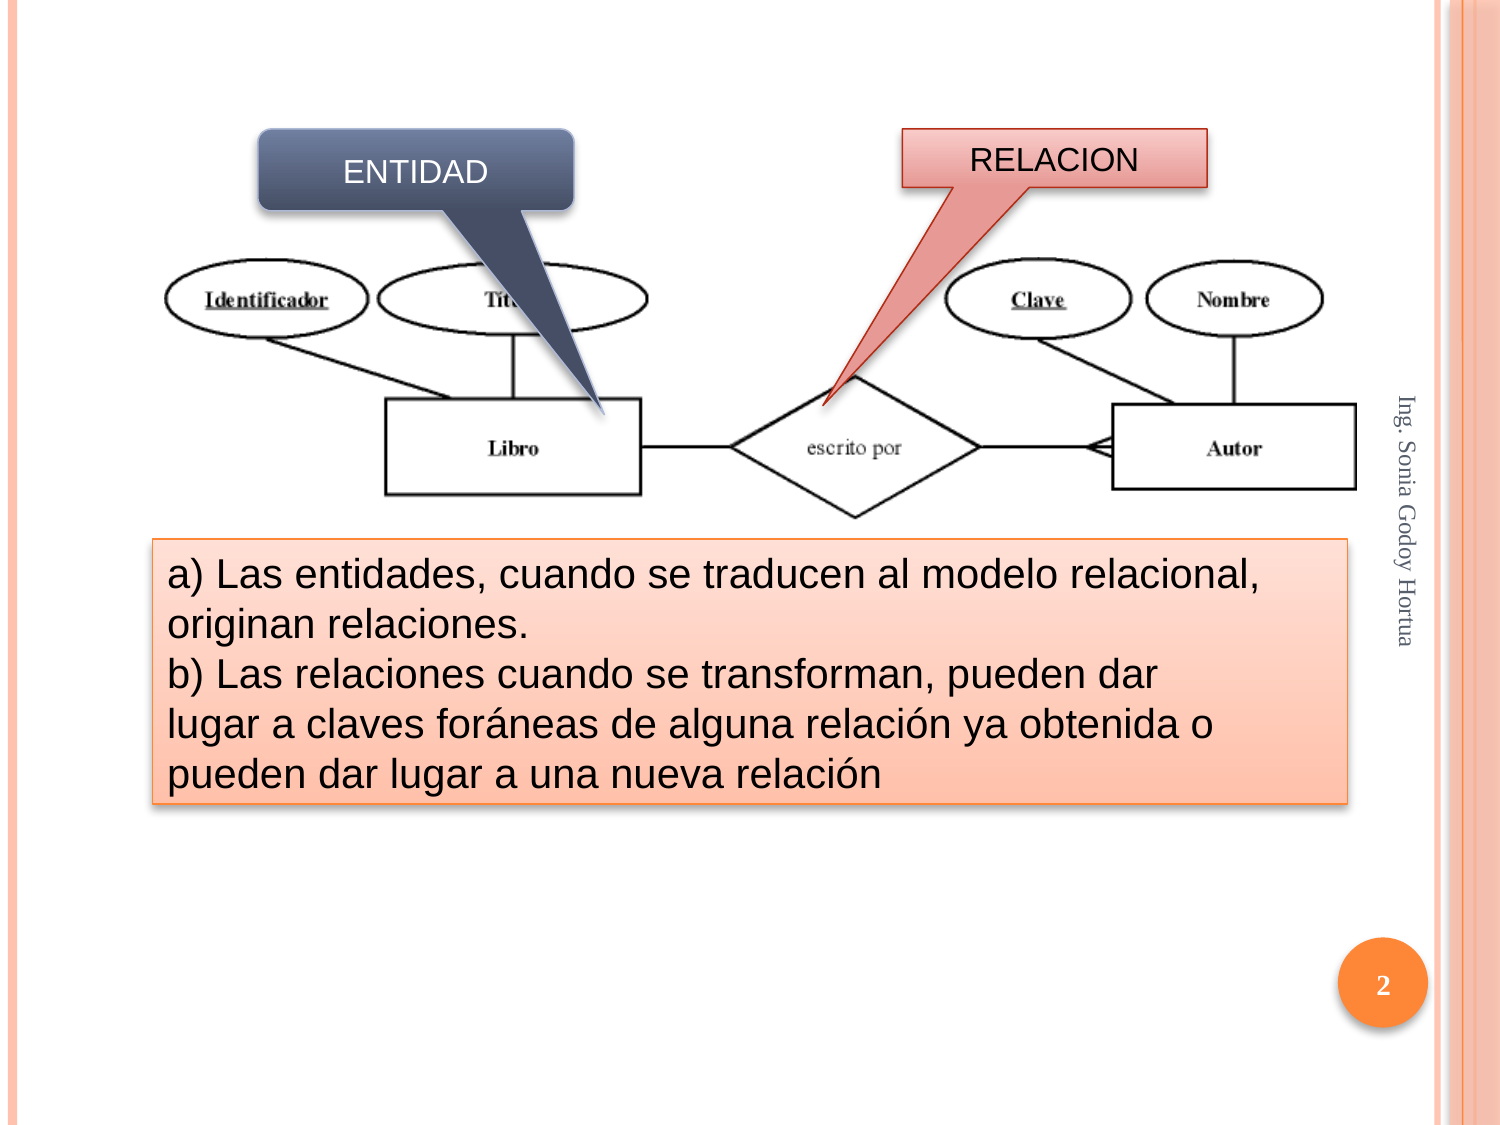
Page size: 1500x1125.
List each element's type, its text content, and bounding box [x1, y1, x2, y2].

text_box RELACION [901, 128, 1208, 257]
slide_number 2 [1333, 940, 1434, 1026]
footer Ing. Sonia Godoy Hortua [1379, 380, 1440, 906]
text_box ENTIDAD [256, 128, 575, 257]
text_box a) Las entidades, cuando se traducen al modelo relacional, originan relaciones. b) Las relaciones cuando se transforman, pueden dar lugar a claves foráneas de alguna relación ya obtenida o pueden dar lugar a una nueva relación [152, 538, 1348, 805]
picture [163, 257, 1357, 535]
